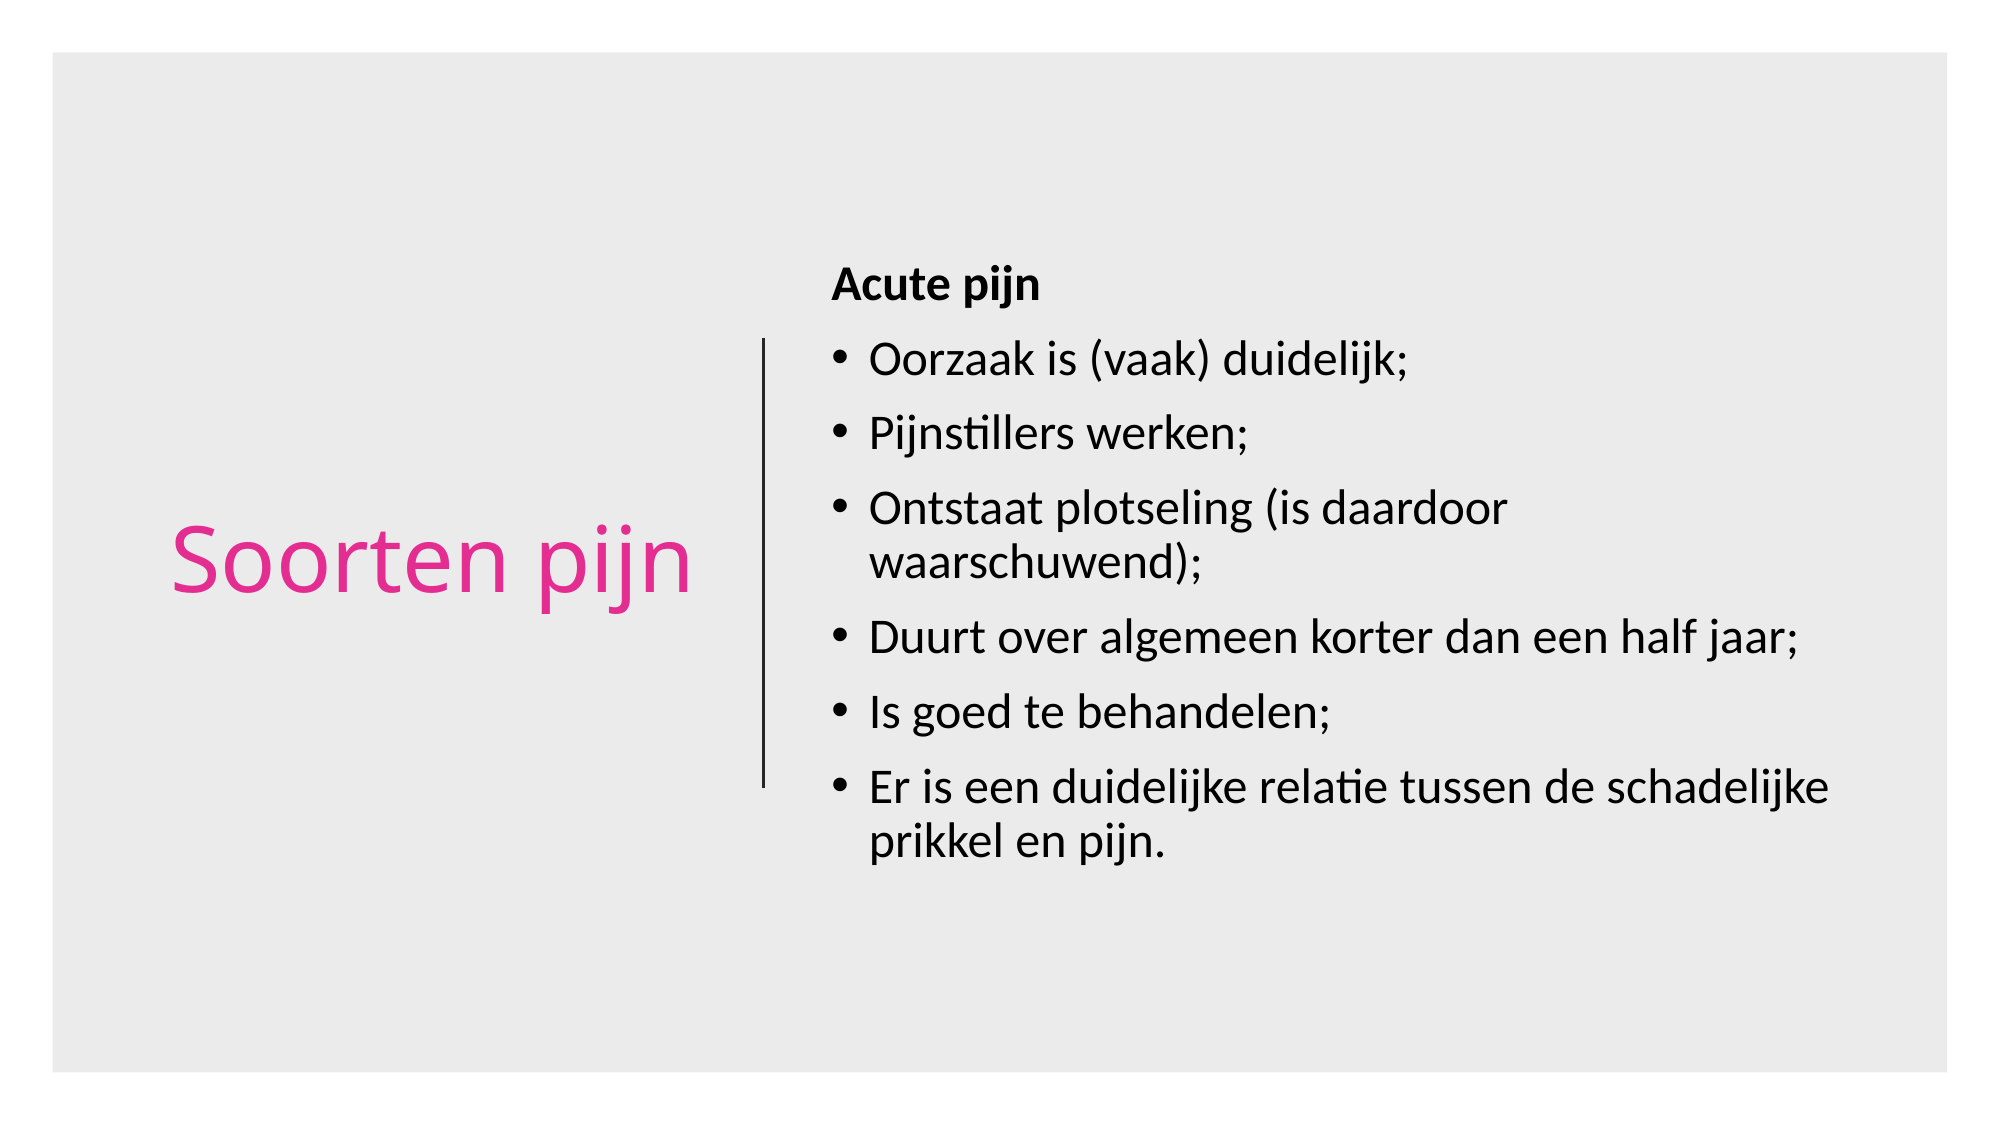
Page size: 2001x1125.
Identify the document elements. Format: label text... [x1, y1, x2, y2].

list Acute pijn Oorzaak is (vaak) duidelijk; Pijnstillers werken; Ontstaat plotseling (is daardoor waarschuwend); Duurt over algemeen korter dan een half jaar; Is goed te behandelen; Er is een duidelijke relatie tussen de schadelijke prikkel en pijn. [816, 158, 1863, 967]
title Soorten pijn [137, 158, 711, 967]
text_box [52, 51, 1948, 1073]
